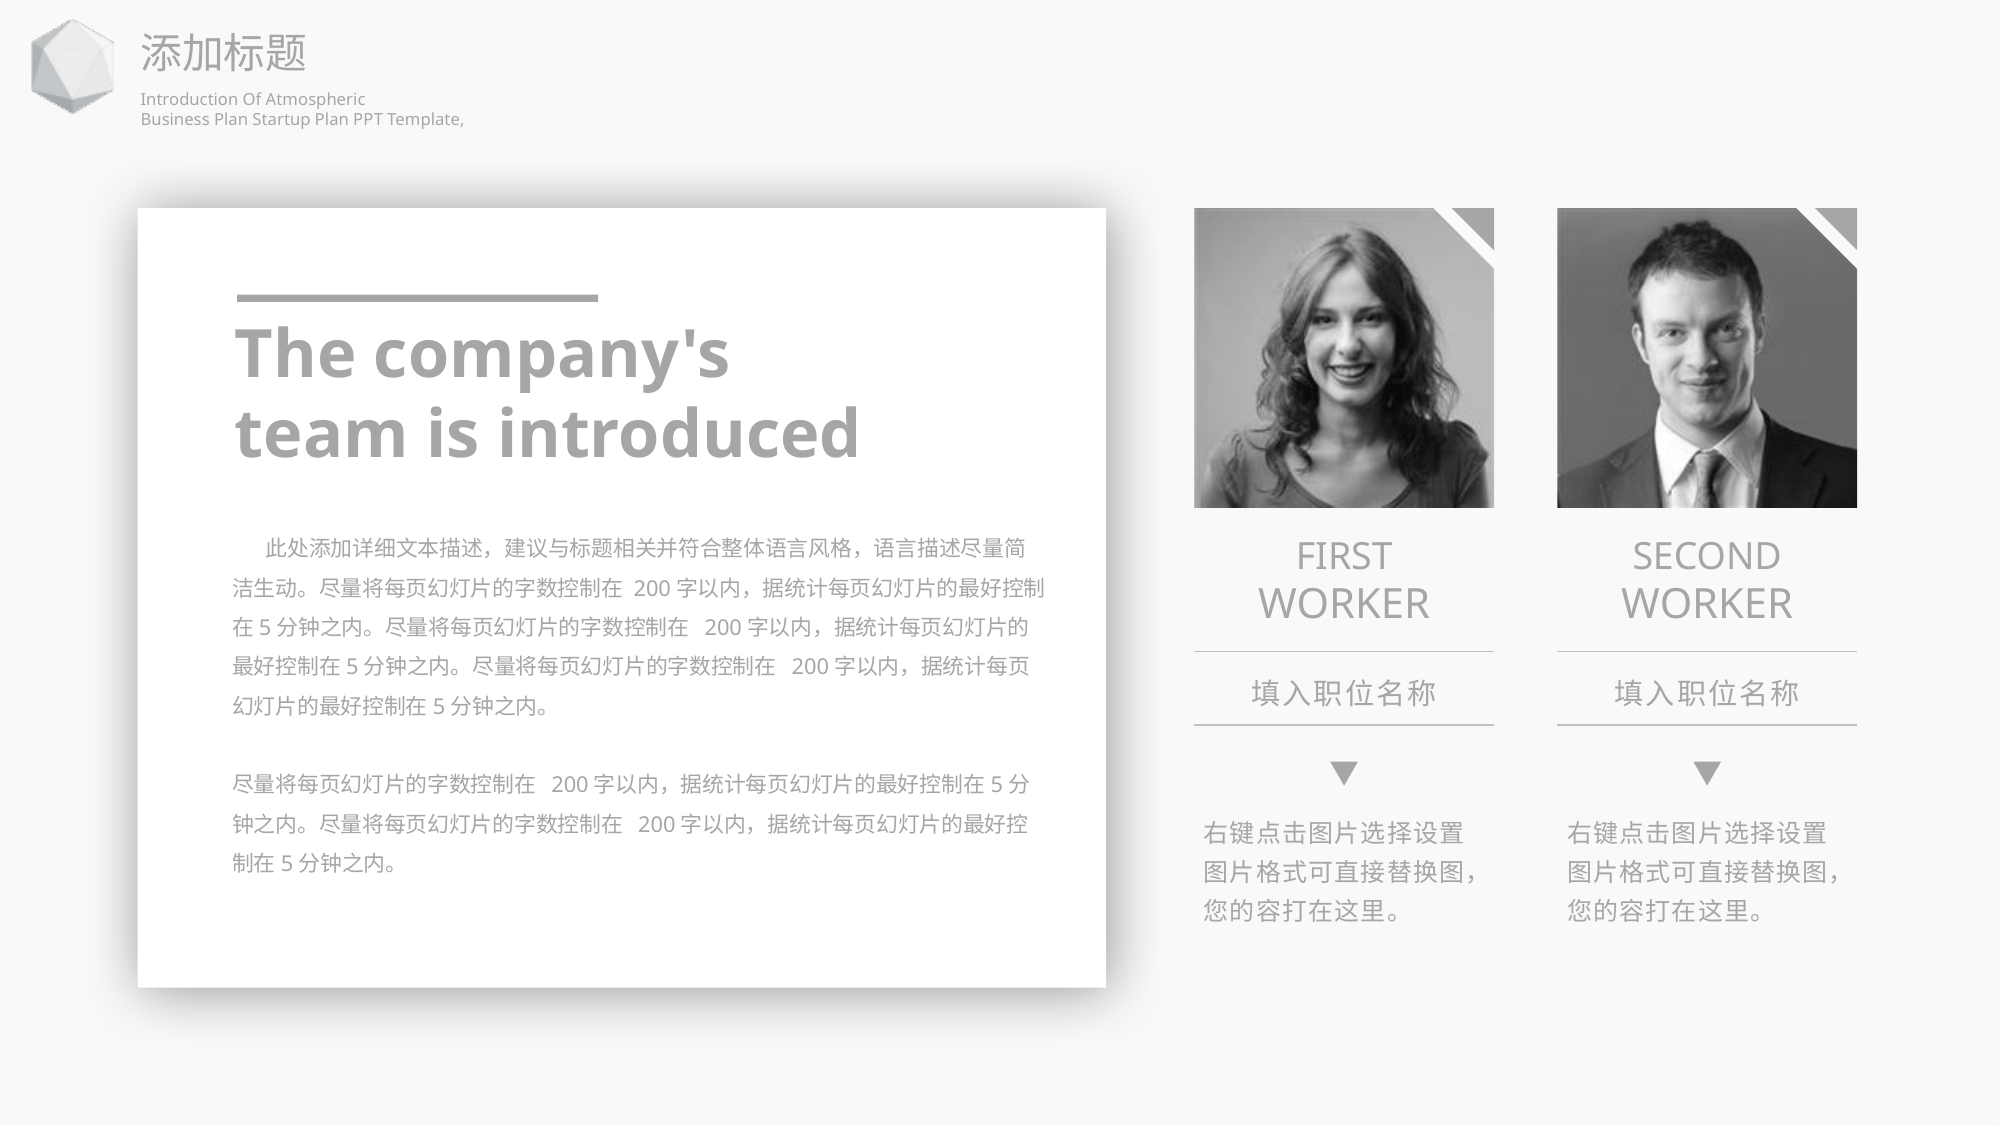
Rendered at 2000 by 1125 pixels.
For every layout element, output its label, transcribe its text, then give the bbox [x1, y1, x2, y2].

text_box Introduction Of Atmospheric Business Plan Startup Plan PPT Template, [125, 78, 563, 140]
text_box SECOND WORKER [1577, 524, 1838, 635]
text_box FIRST WORKER [1214, 524, 1475, 635]
text_box The company's team is introduced [220, 303, 929, 478]
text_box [1194, 207, 1495, 509]
picture [30, 18, 115, 114]
text_box 添加标题 [125, 19, 422, 78]
text_box 此处添加详细文本描述，建议与标题相关并符合整体语言风格，语言描述尽量简洁生动。尽量将每页幻灯片的字数控制在 200字以内，据统计每页幻灯片的最好控制在5分钟之内。尽量将每页幻灯片的字数控制在 200字以内，据统计每页幻灯片的最好控制在5分钟之内。尽量将每页幻灯片的字数控制在 200字以内，据统计每页幻灯片的最好控制在5分钟之内。 尽量将每页幻灯片的字数控制在 200字以内，据统计每页幻灯片的最好控制在5分钟之内。尽量将每页幻灯片的字数控制在 200字以内，据统计每页幻灯片的最好控制在5分钟之内。 [232, 521, 1047, 835]
text_box 填入职位名称 [1214, 661, 1474, 718]
text_box [1328, 759, 1360, 788]
text_box 右键点击图片选择设置图片格式可直接替换图，您的容打在这里。 [1189, 800, 1500, 933]
text_box [135, 206, 1108, 990]
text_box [1557, 207, 1858, 509]
text_box 填入职位名称 [1577, 661, 1837, 718]
text_box [1691, 759, 1723, 788]
text_box 右键点击图片选择设置图片格式可直接替换图，您的容打在这里。 [1552, 800, 1863, 933]
text_box [235, 292, 600, 303]
